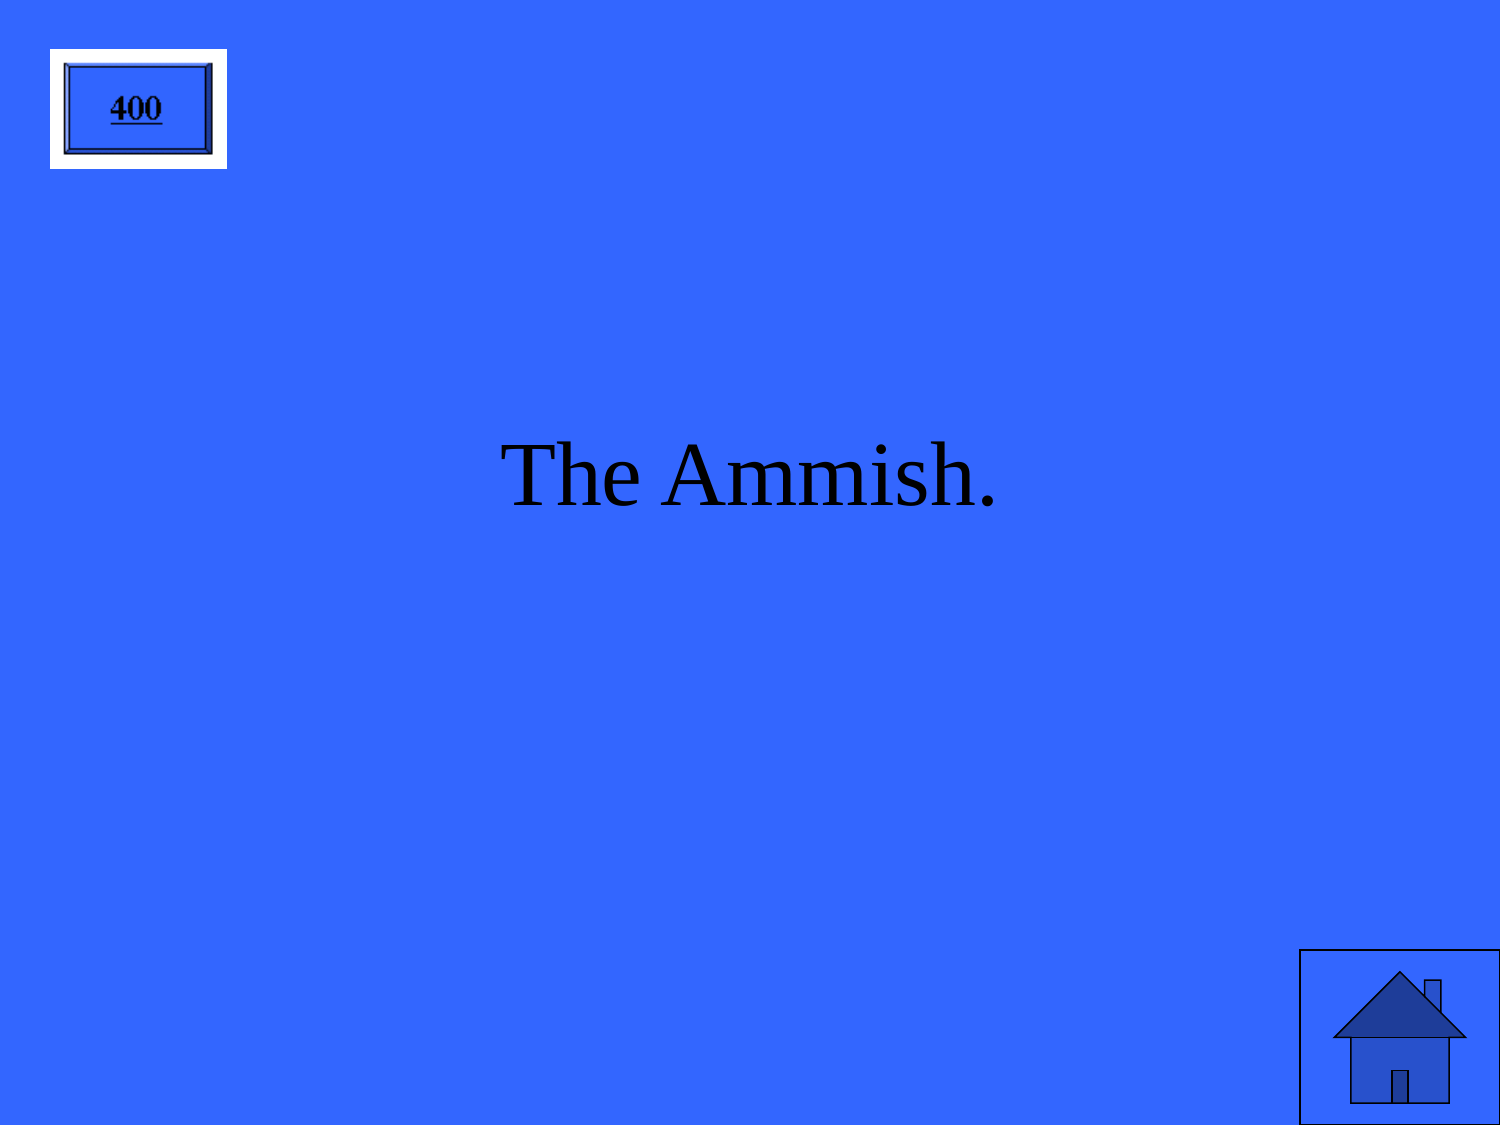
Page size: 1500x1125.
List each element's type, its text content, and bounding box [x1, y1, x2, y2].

picture [49, 49, 227, 169]
title The Ammish. [112, 375, 1388, 563]
text_box [1299, 950, 1500, 1125]
